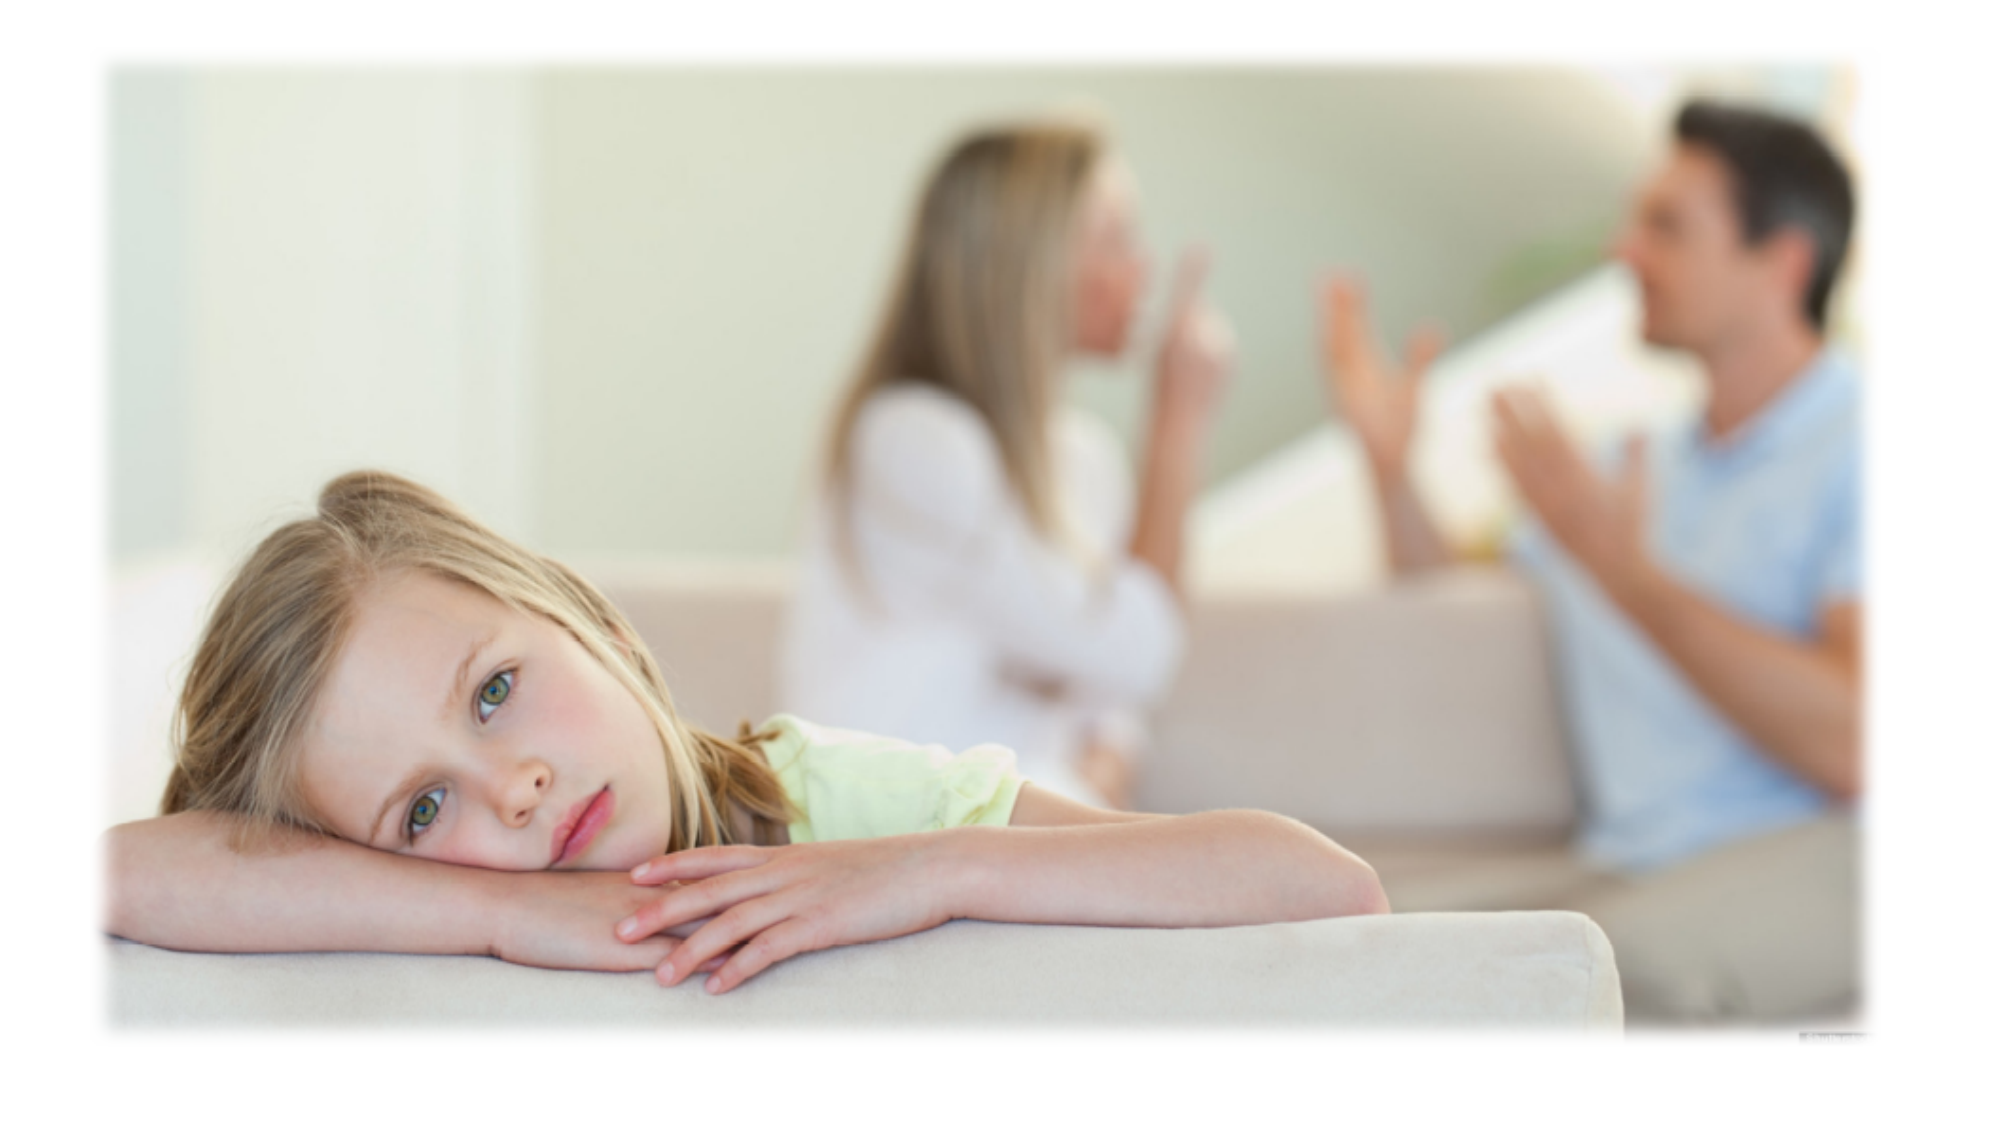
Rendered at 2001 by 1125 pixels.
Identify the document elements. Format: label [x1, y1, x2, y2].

picture [89, 47, 1881, 1049]
